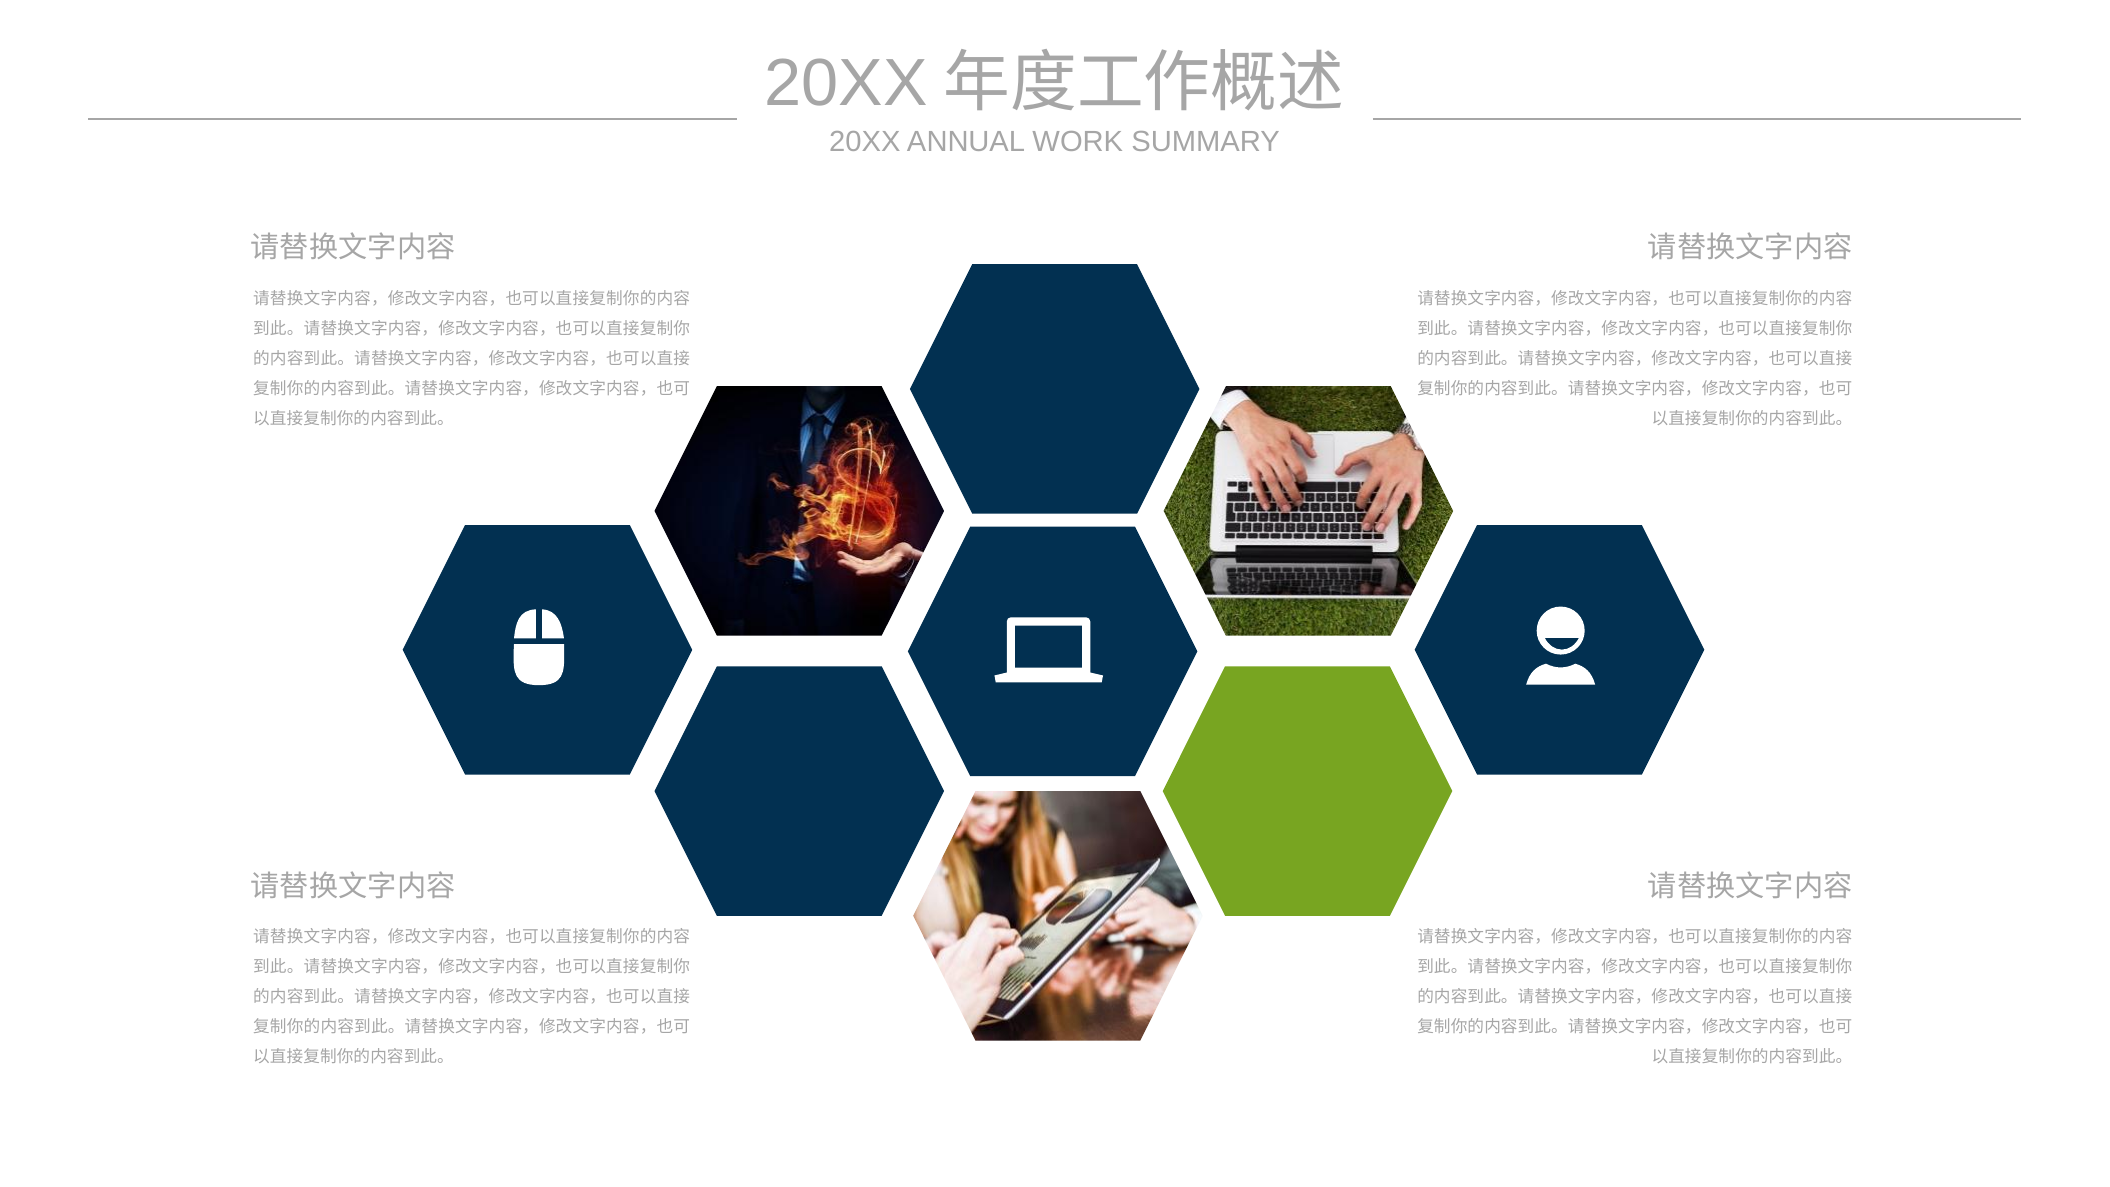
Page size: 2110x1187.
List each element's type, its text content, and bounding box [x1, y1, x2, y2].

text_box 请替换文字内容，修改文字内容，也可以直接复制你的内容到此。请替换文字内容，修改文字内容，也可以直接复制你的内容到此。请替换文字内容，修改文字内容，也可以直接复制你的内容到此。请替换文字内容，修改文字内容，也可以直接复制你的内容到此。 [1415, 916, 1853, 1067]
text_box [402, 524, 1705, 777]
text_box 请替换文字内容，修改文字内容，也可以直接复制你的内容到此。请替换文字内容，修改文字内容，也可以直接复制你的内容到此。请替换文字内容，修改文字内容，也可以直接复制你的内容到此。请替换文字内容，修改文字内容，也可以直接复制你的内容到此。 [253, 916, 691, 1067]
text_box 请替换文字内容 [1573, 866, 1853, 902]
text_box [653, 385, 946, 524]
text_box [1162, 385, 1455, 524]
text_box 请替换文字内容 [250, 866, 531, 902]
text_box [912, 790, 1204, 1042]
text_box [653, 777, 946, 917]
text_box [1161, 777, 1454, 917]
text_box [908, 263, 1201, 515]
text_box 请替换文字内容 [250, 228, 531, 264]
text_box 请替换文字内容，修改文字内容，也可以直接复制你的内容到此。请替换文字内容，修改文字内容，也可以直接复制你的内容到此。请替换文字内容，修改文字内容，也可以直接复制你的内容到此。请替换文字内容，修改文字内容，也可以直接复制你的内容到此。 [1415, 278, 1853, 428]
text_box 20XX ANNUAL WORK SUMMARY [824, 122, 1285, 158]
text_box 20XX年度工作概述 [730, 38, 1379, 119]
text_box 请替换文字内容 [1573, 228, 1853, 264]
text_box 请替换文字内容，修改文字内容，也可以直接复制你的内容到此。请替换文字内容，修改文字内容，也可以直接复制你的内容到此。请替换文字内容，修改文字内容，也可以直接复制你的内容到此。请替换文字内容，修改文字内容，也可以直接复制你的内容到此。 [253, 278, 691, 428]
